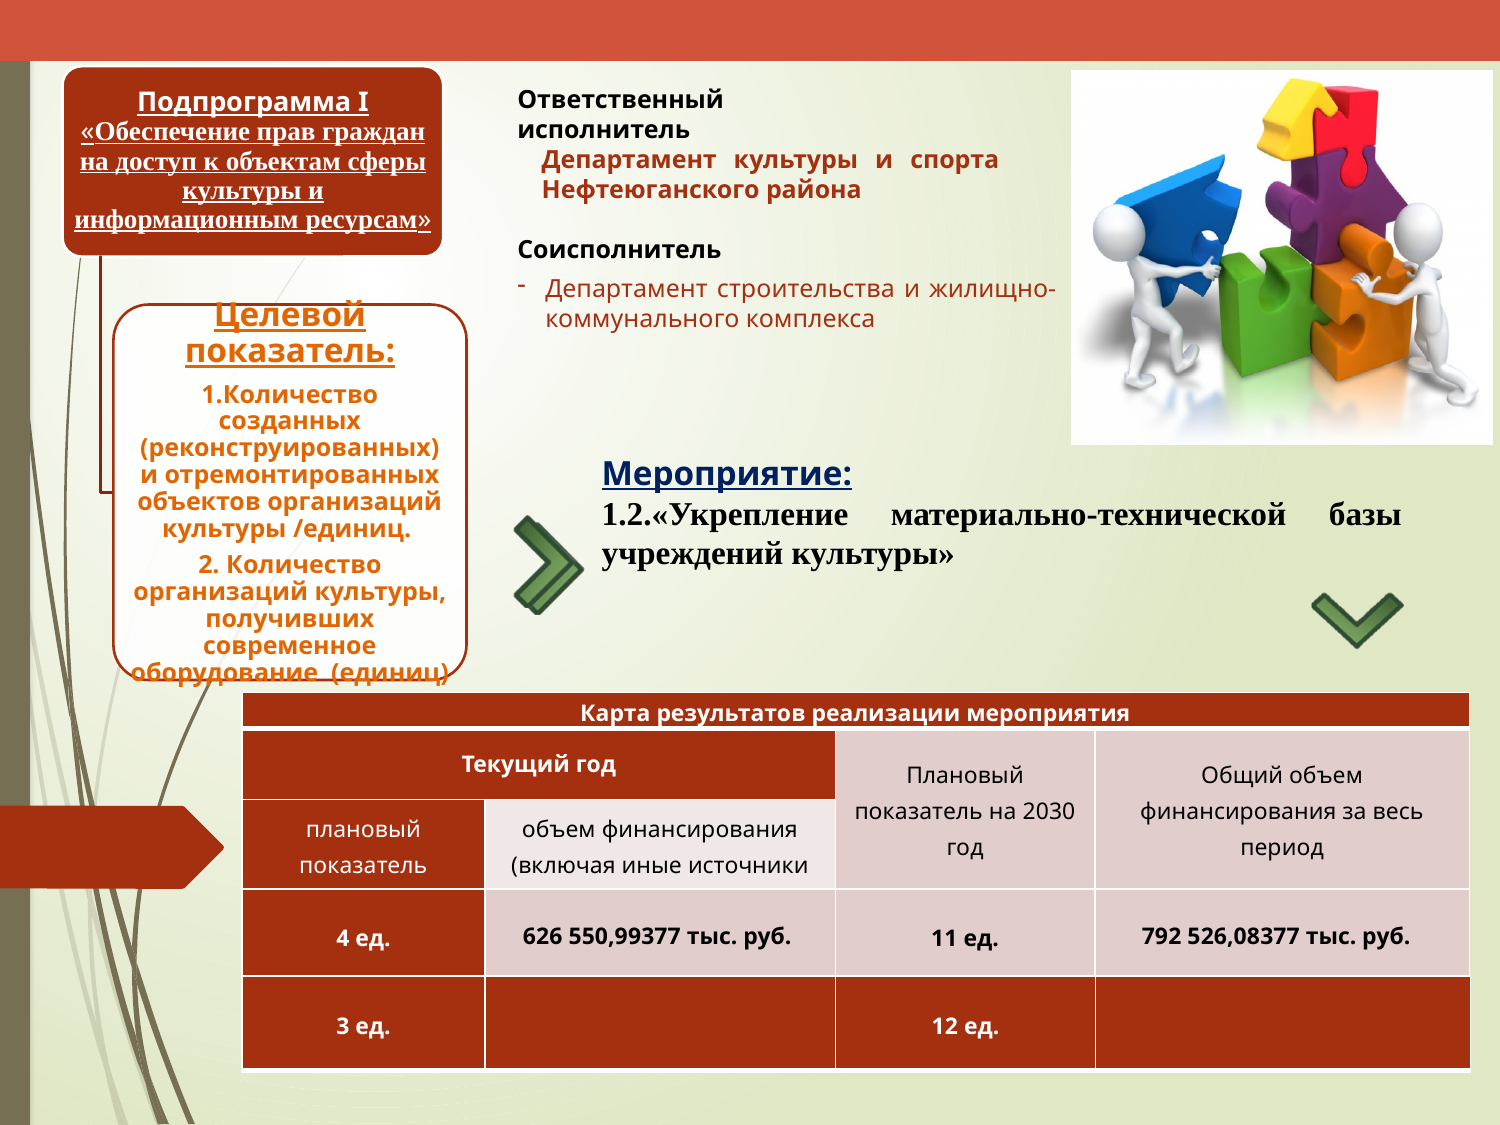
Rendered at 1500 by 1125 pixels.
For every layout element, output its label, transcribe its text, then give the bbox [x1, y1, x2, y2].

table_cell 11 ед. [836, 890, 1094, 975]
table_header Карта результатов реализации мероприятия [243, 693, 1469, 726]
table_cell Текущий год [243, 731, 835, 799]
picture [0, 0, 1500, 61]
picture [531, 497, 651, 633]
table_cell 4 ед. [243, 890, 484, 975]
text_box Соисполнитель [548, 225, 813, 265]
table_header [486, 977, 835, 1068]
text_box Ответственный исполнитель [548, 75, 803, 136]
table_cell 626 550,99377 тыс. руб. [486, 890, 835, 975]
picture [1311, 592, 1405, 711]
table_cell объем финансирования (включая иные источники [486, 800, 835, 888]
table_cell плановый показатель [243, 800, 484, 888]
text_box Мероприятие: 1.2.«Укрепление материально-технической базы учреждений культуры» [586, 444, 1418, 579]
text_box Департамент культуры и спорта Нефтеюганского района [548, 136, 1015, 211]
picture [1071, 70, 1493, 445]
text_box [10, 68, 544, 681]
table_cell 792 526,08377 тыс. руб. [1096, 890, 1469, 975]
table_cell Общий объем финансирования за весь период [1096, 731, 1469, 888]
table_header 3 ед. [243, 977, 484, 1068]
table_header [1096, 977, 1470, 1068]
table_header 12 ед. [836, 977, 1095, 1068]
table_cell Плановый показатель на 2030 год [836, 731, 1094, 888]
text_box Департамент строительства и жилищно- коммунального комплекса [548, 265, 1066, 340]
